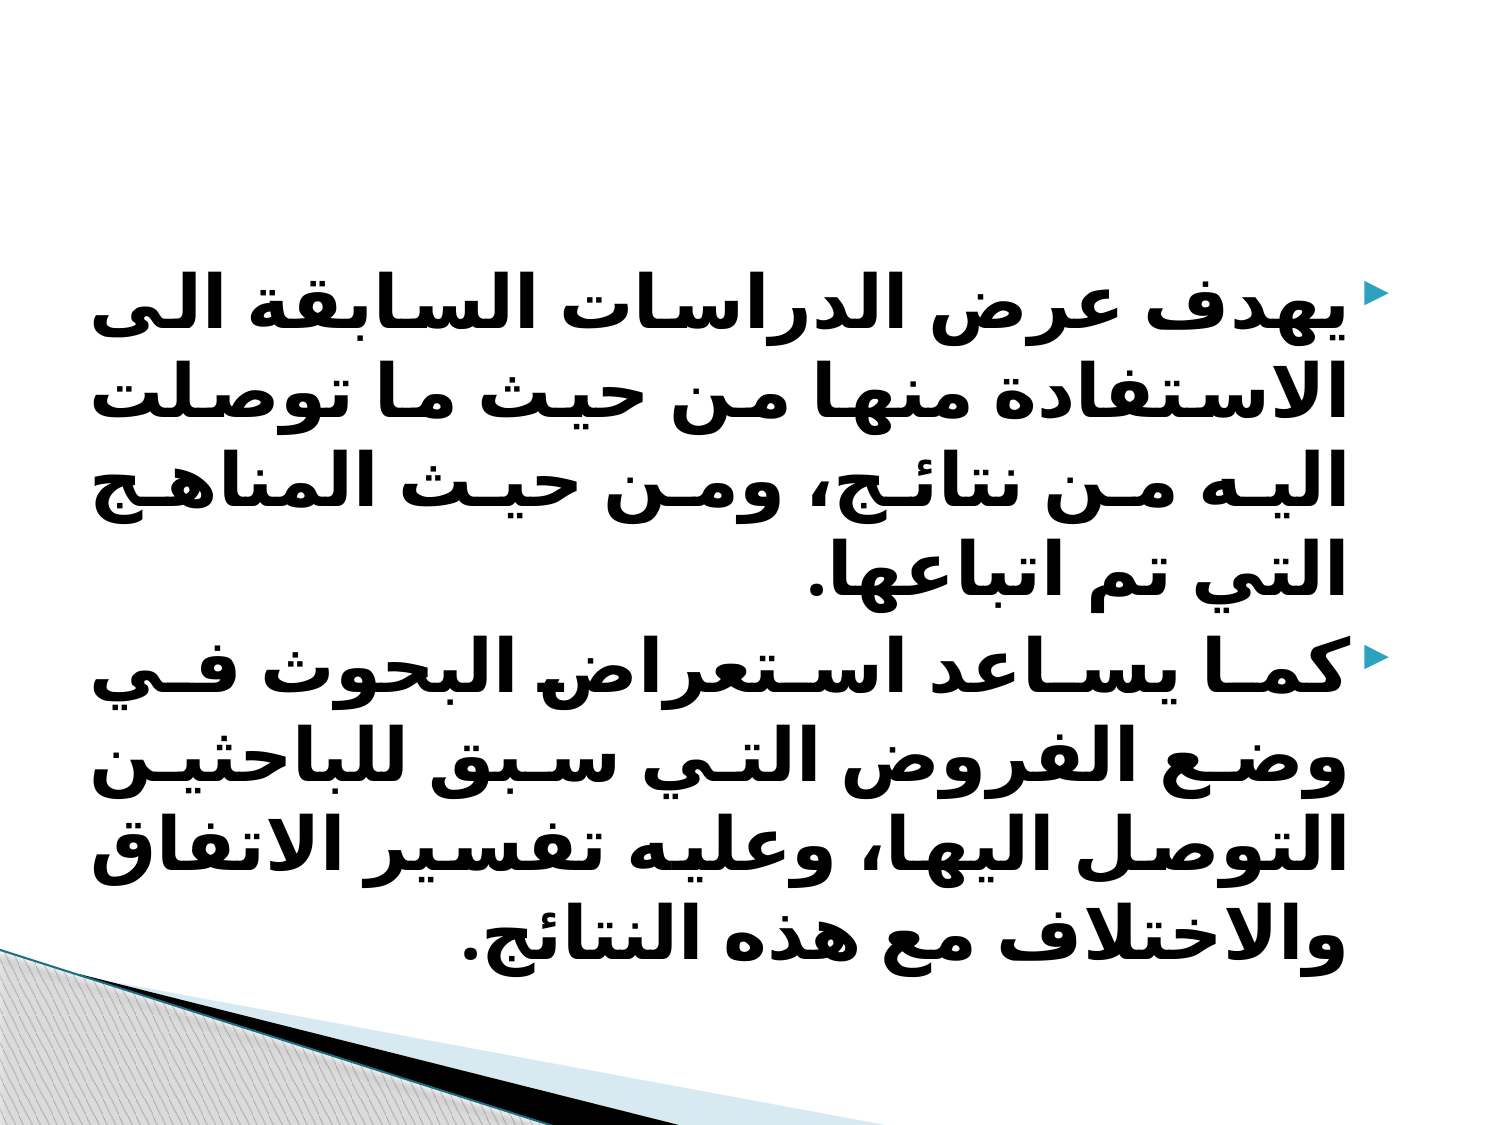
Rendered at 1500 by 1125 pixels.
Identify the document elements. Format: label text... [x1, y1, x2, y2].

list يهدف عرض الدراسات السابقة الى الاستفادة منها من حيث ما توصلت اليه من نتائج، ومن حيث المناهج التي تم اتباعها. كما يساعد استعراض البحوث في وضع الفروض التي سبق للباحثين التوصل اليها، وعليه تفسير الاتفاق والاختلاف مع هذه النتائج. [75, 243, 1425, 986]
